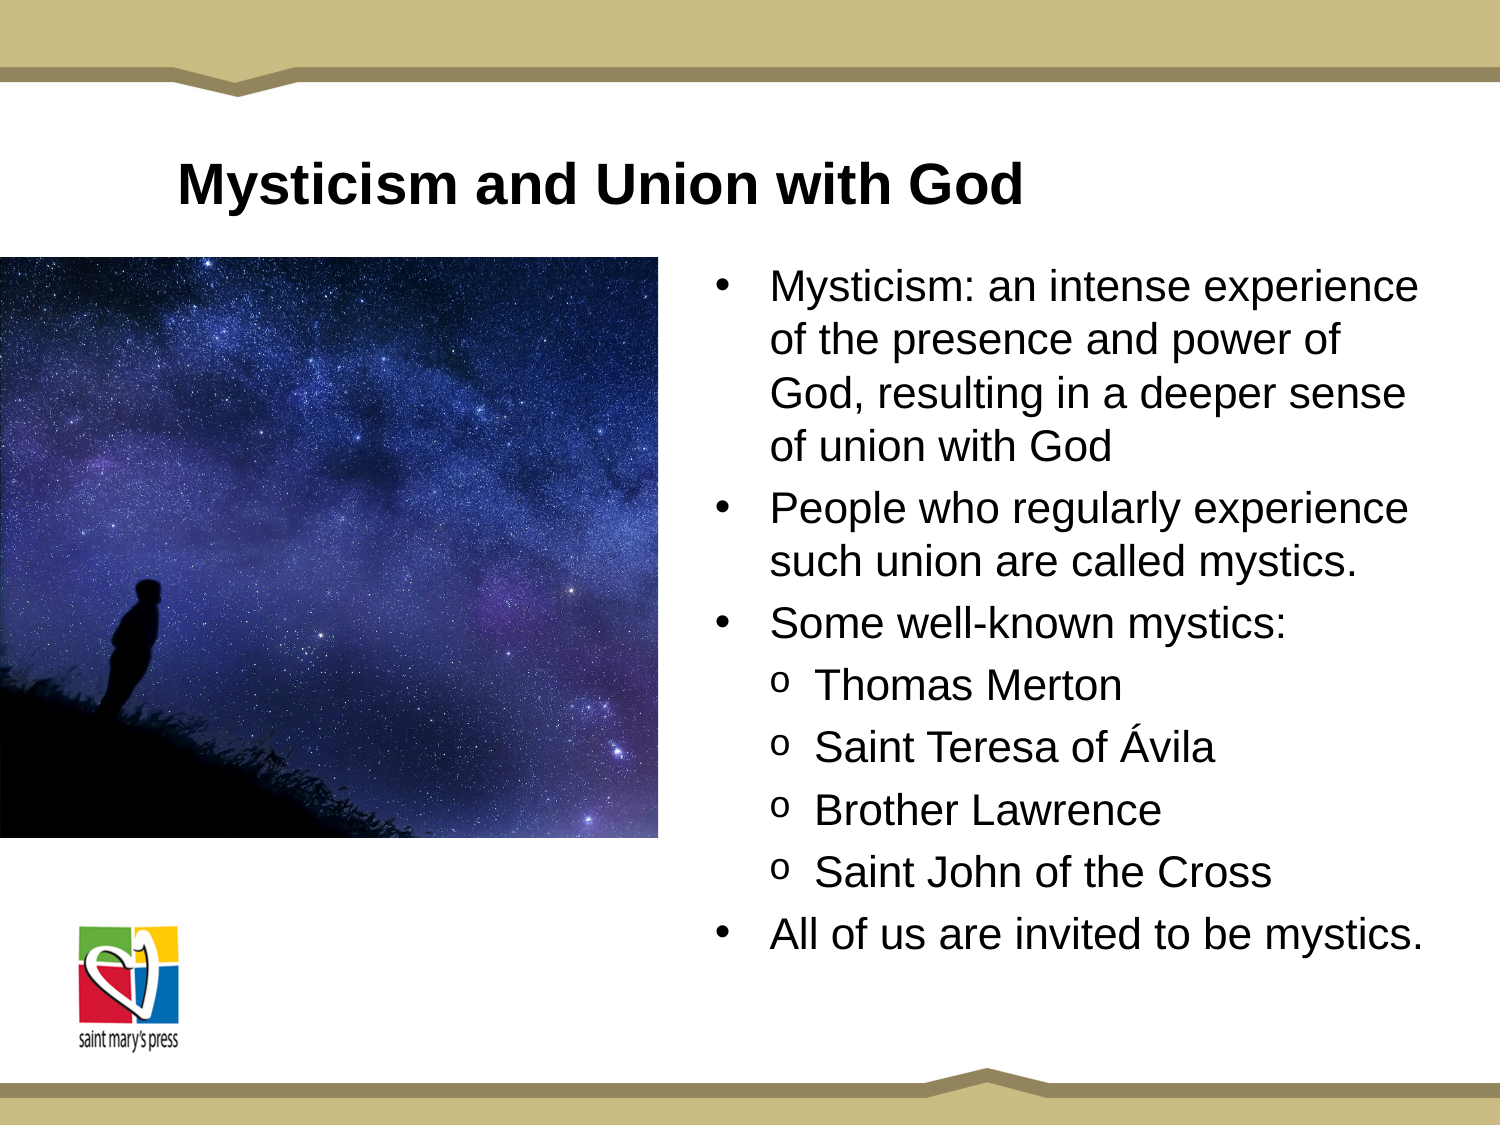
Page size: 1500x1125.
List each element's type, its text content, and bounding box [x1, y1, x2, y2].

picture [0, 0, 1500, 1125]
title Mysticism and Union with God [162, 137, 1500, 225]
list Mysticism: an intense experience of the presence and power of God, resulting in a deeper sense of union with God People who regularly experience such union are called mystics. Some well-known mystics: Thomas Merton Saint Teresa of Ávila Brother Lawrence Saint John of the Cross All of us are invited to be mystics. [699, 249, 1450, 1050]
